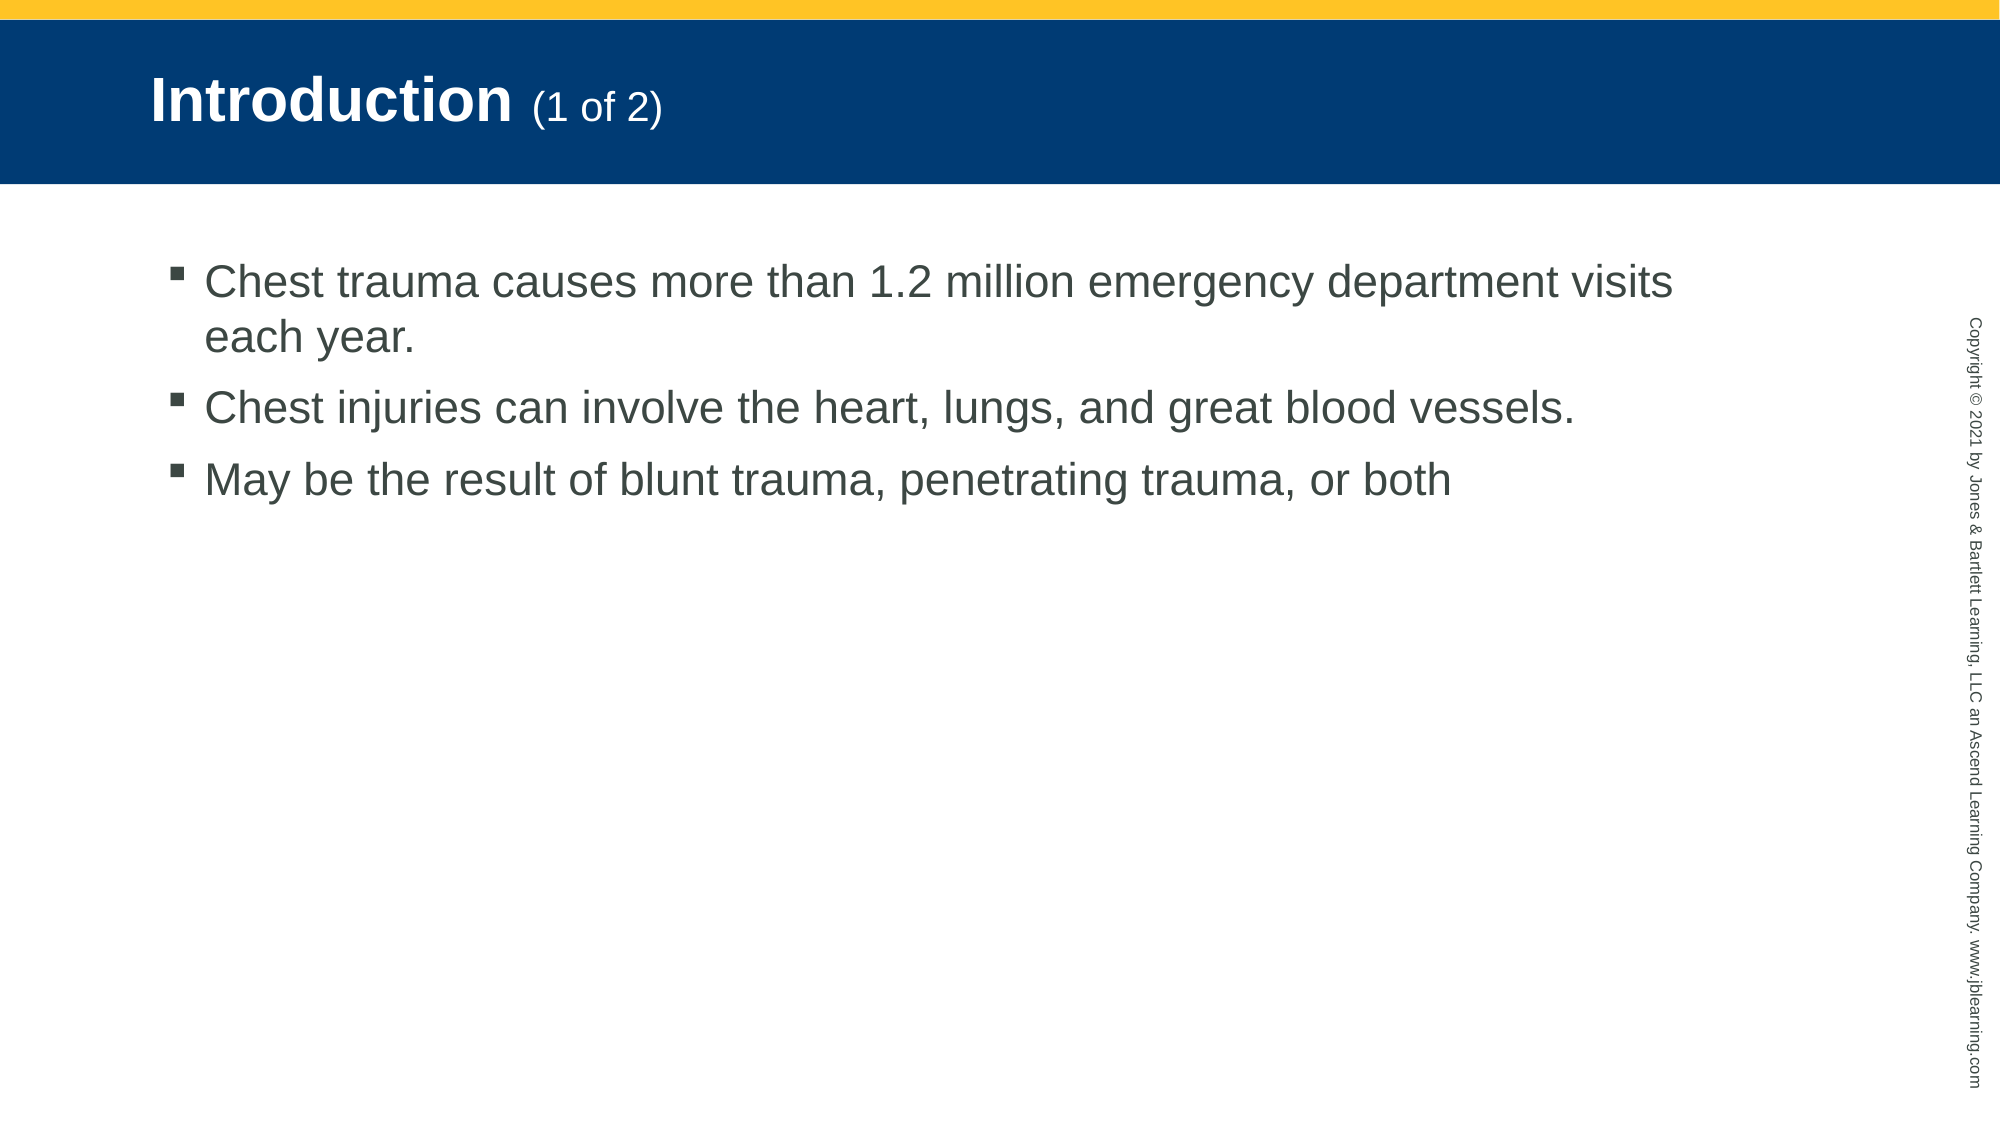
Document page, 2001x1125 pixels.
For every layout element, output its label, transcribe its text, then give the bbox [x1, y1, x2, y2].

title Introduction (1 of 2) [0, 19, 2000, 185]
list Chest trauma causes more than 1.2 million emergency department visits each year. Chest injuries can involve the heart, lungs, and great blood vessels. May be the result of blunt trauma, penetrating trauma, or both [151, 244, 1778, 1016]
